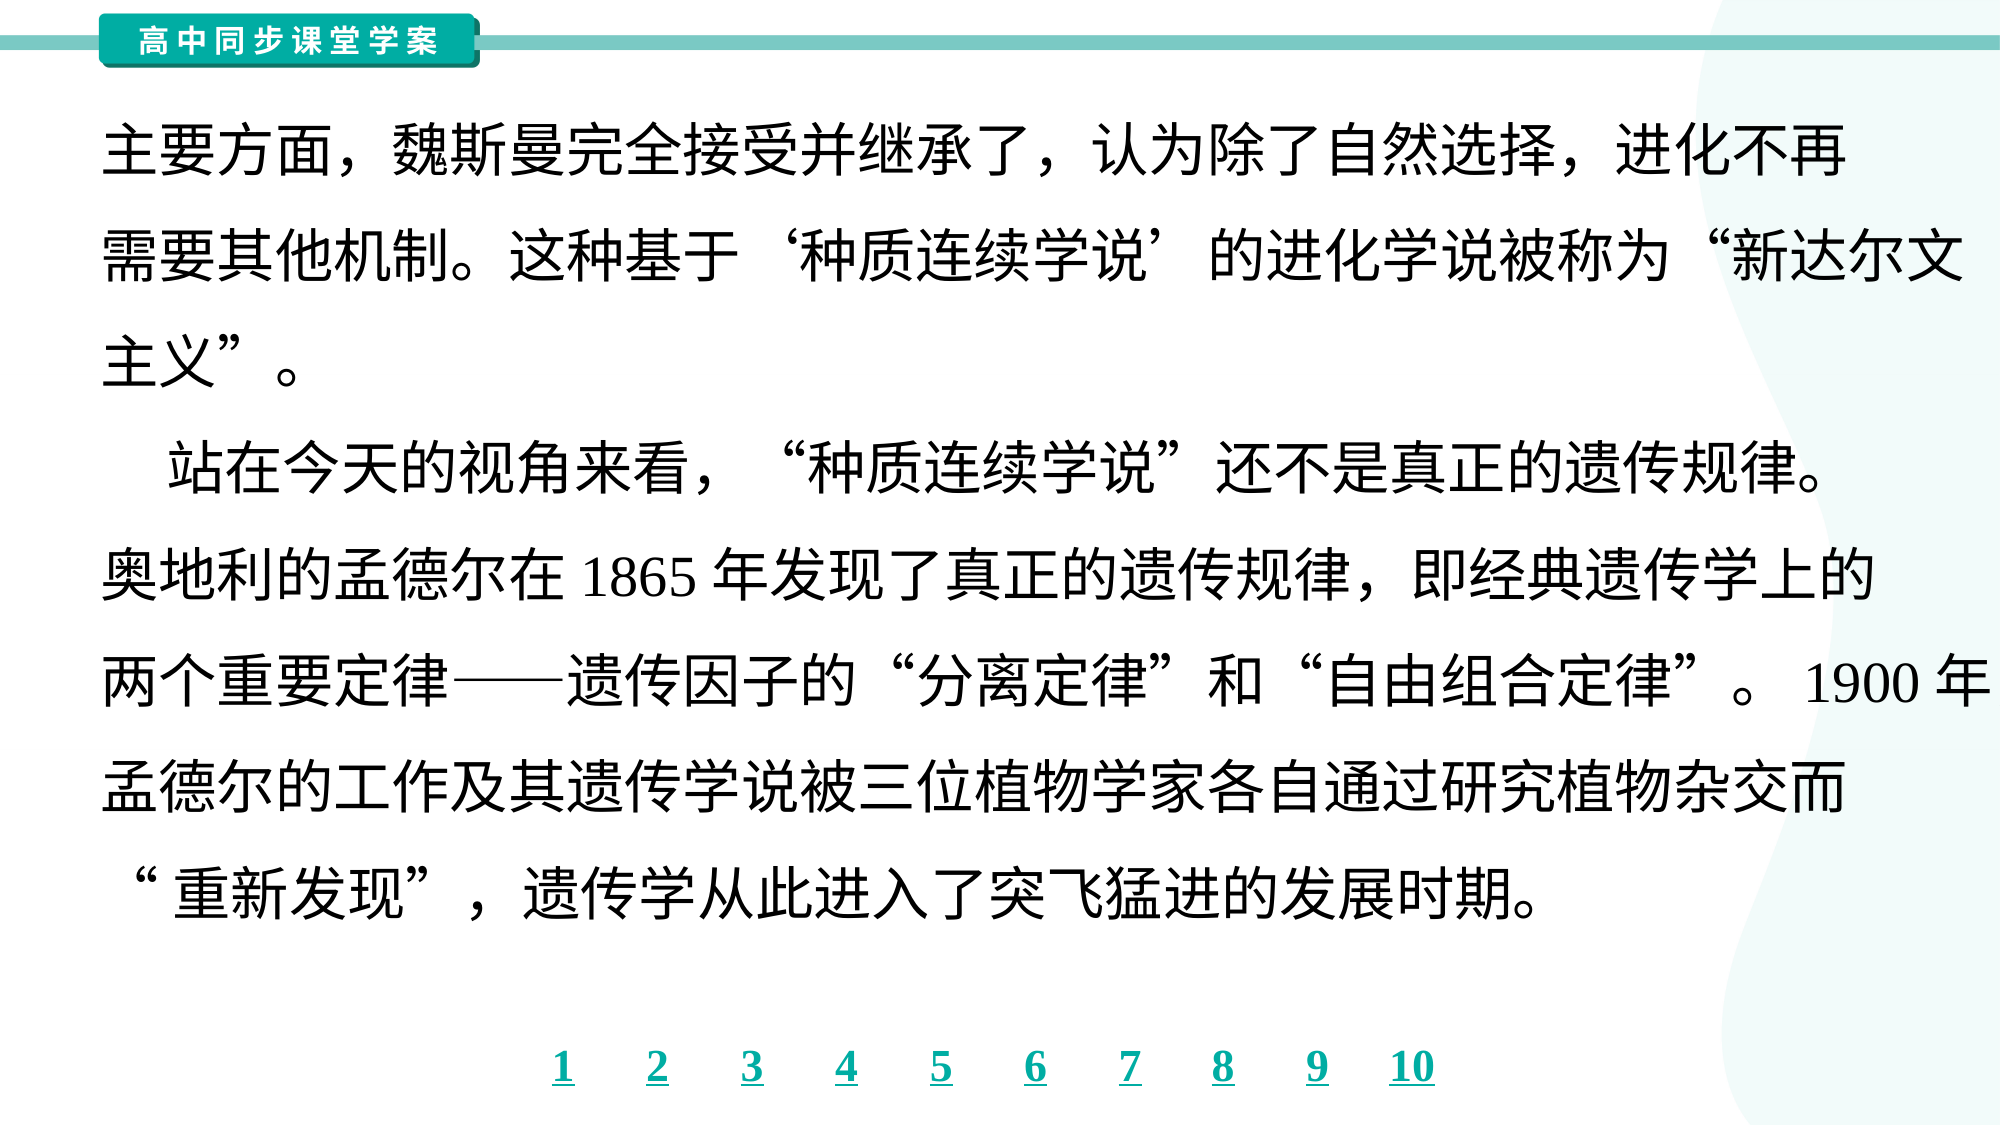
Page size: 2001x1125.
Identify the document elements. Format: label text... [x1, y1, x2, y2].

picture [0, 0, 2000, 1125]
text_box 主要方面，魏斯曼完全接受并继承了，认为除了自然选择，进化不再 需要其他机制。这种基于‘种质连续学说’的进化学说被称为“新达尔文 主义”。 站在今天的视角来看，“种质连续学说”还不是真正的遗传规律。 奥地利的孟德尔在1865年发现了真正的遗传规律，即经典遗传学上的 两个重要定律——遗传因子的“分离定律”和“自由组合定律”。1900年， 孟德尔的工作及其遗传学说被三位植物学家各自通过研究植物杂交而 “重新发现”，遗传学从此进入了突飞猛进的发展时期。 [100, 76, 1899, 927]
